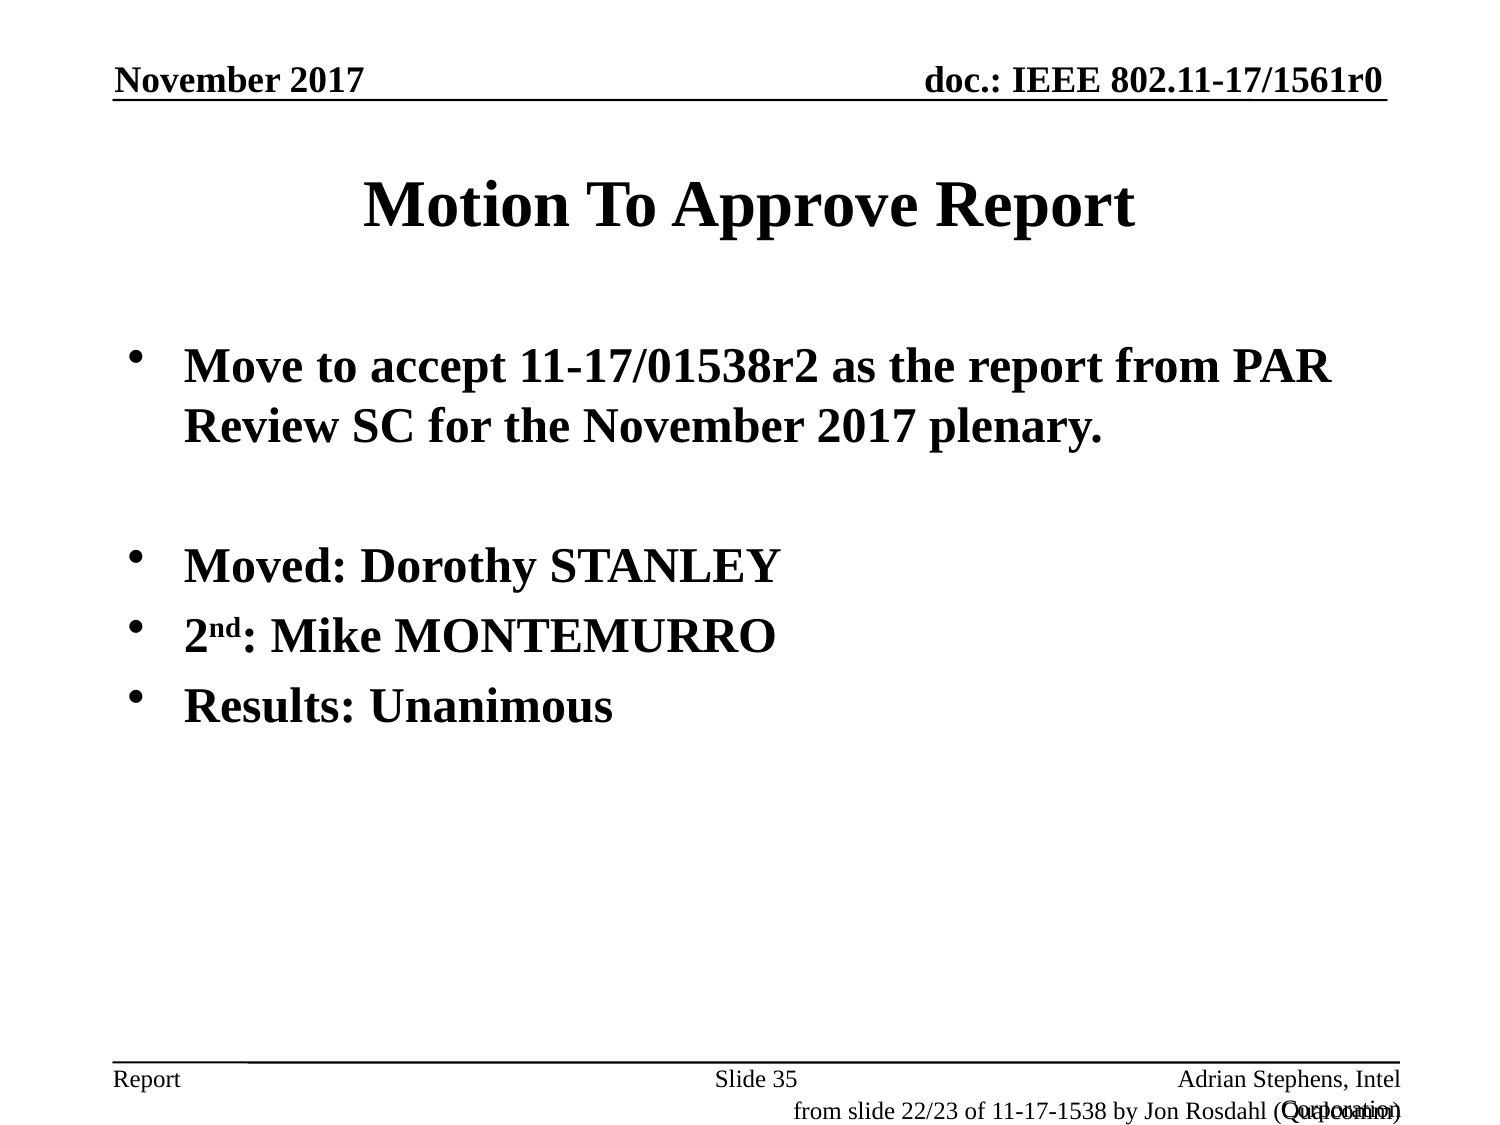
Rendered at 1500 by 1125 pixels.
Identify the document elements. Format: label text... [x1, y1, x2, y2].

slide_number Slide 35 [711, 1061, 801, 1093]
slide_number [114, 54, 374, 101]
list Move to accept 11-17/01538r2 as the report from PAR Review SC for the November 2017 plenary. Moved: Dorothy STANLEY 2nd: Mike MONTEMURRO Results: Unanimous [112, 324, 1388, 1000]
title Motion To Approve Report [112, 112, 1388, 288]
footer Adrian Stephens, Intel Corporation [1141, 1061, 1402, 1087]
text_box from slide 22/23 of 11-17-1538 by Jon Rosdahl (Qualcomm) [343, 1087, 1417, 1125]
